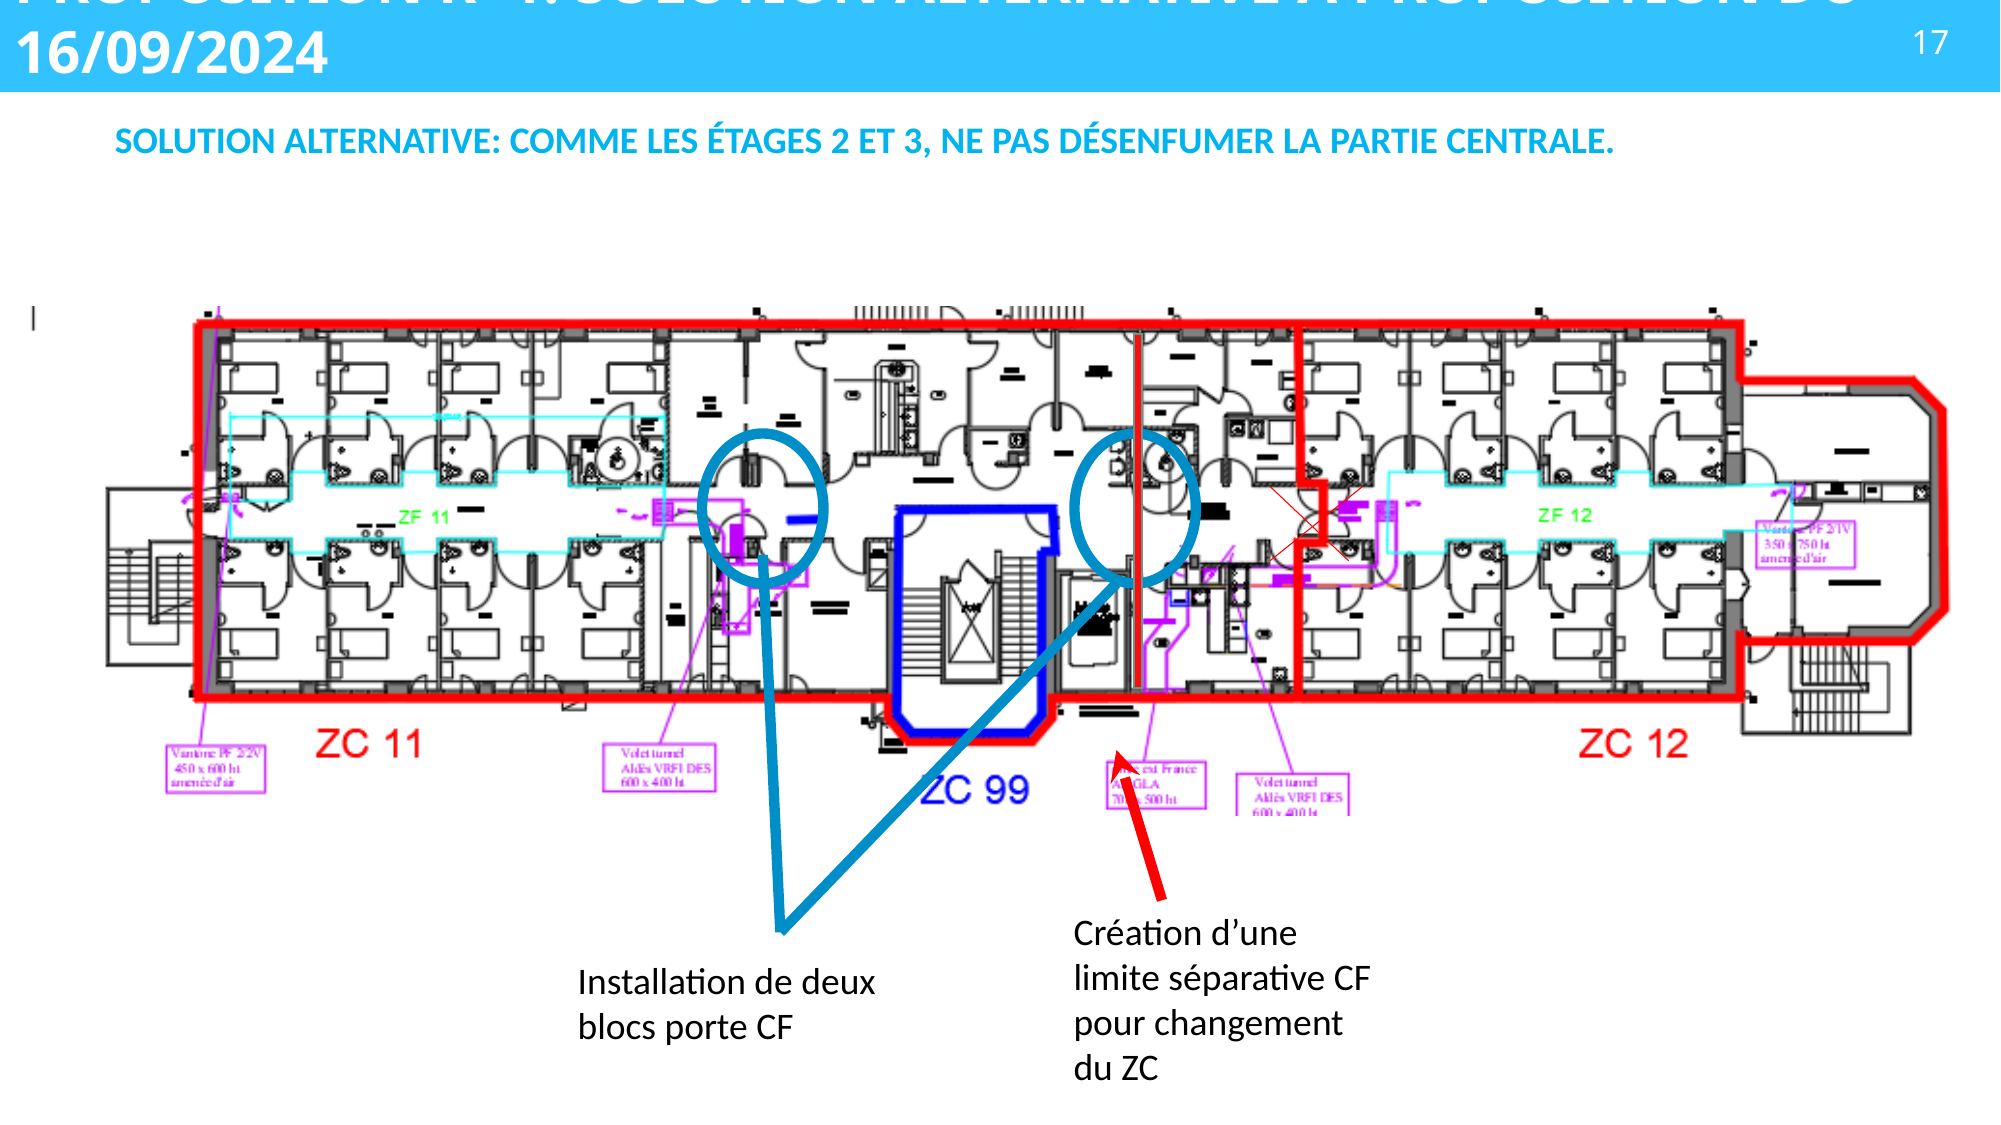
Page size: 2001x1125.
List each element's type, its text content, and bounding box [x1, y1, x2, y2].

picture [1080, 440, 1134, 577]
text_box Création d’une limite séparative CF pour changement du ZC [1058, 900, 1404, 1095]
picture [708, 439, 817, 577]
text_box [1116, 749, 1162, 901]
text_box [1349, 486, 1363, 561]
text_box Solution alternative: Comme les étages 2 et 3, Ne pas désenfumer la partie centrale. [100, 113, 1765, 279]
picture [0, 305, 1974, 816]
text_box PROPOSITION R+1: SOLUTION ALTERNATIVE à PROPOSITION DU 16/09/2024 [0, 0, 2000, 93]
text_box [762, 583, 780, 933]
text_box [1270, 486, 1349, 561]
text_box Installation de deux blocs porte CF [562, 949, 908, 1055]
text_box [780, 583, 1117, 933]
slide_number 17 [1896, 0, 1998, 88]
